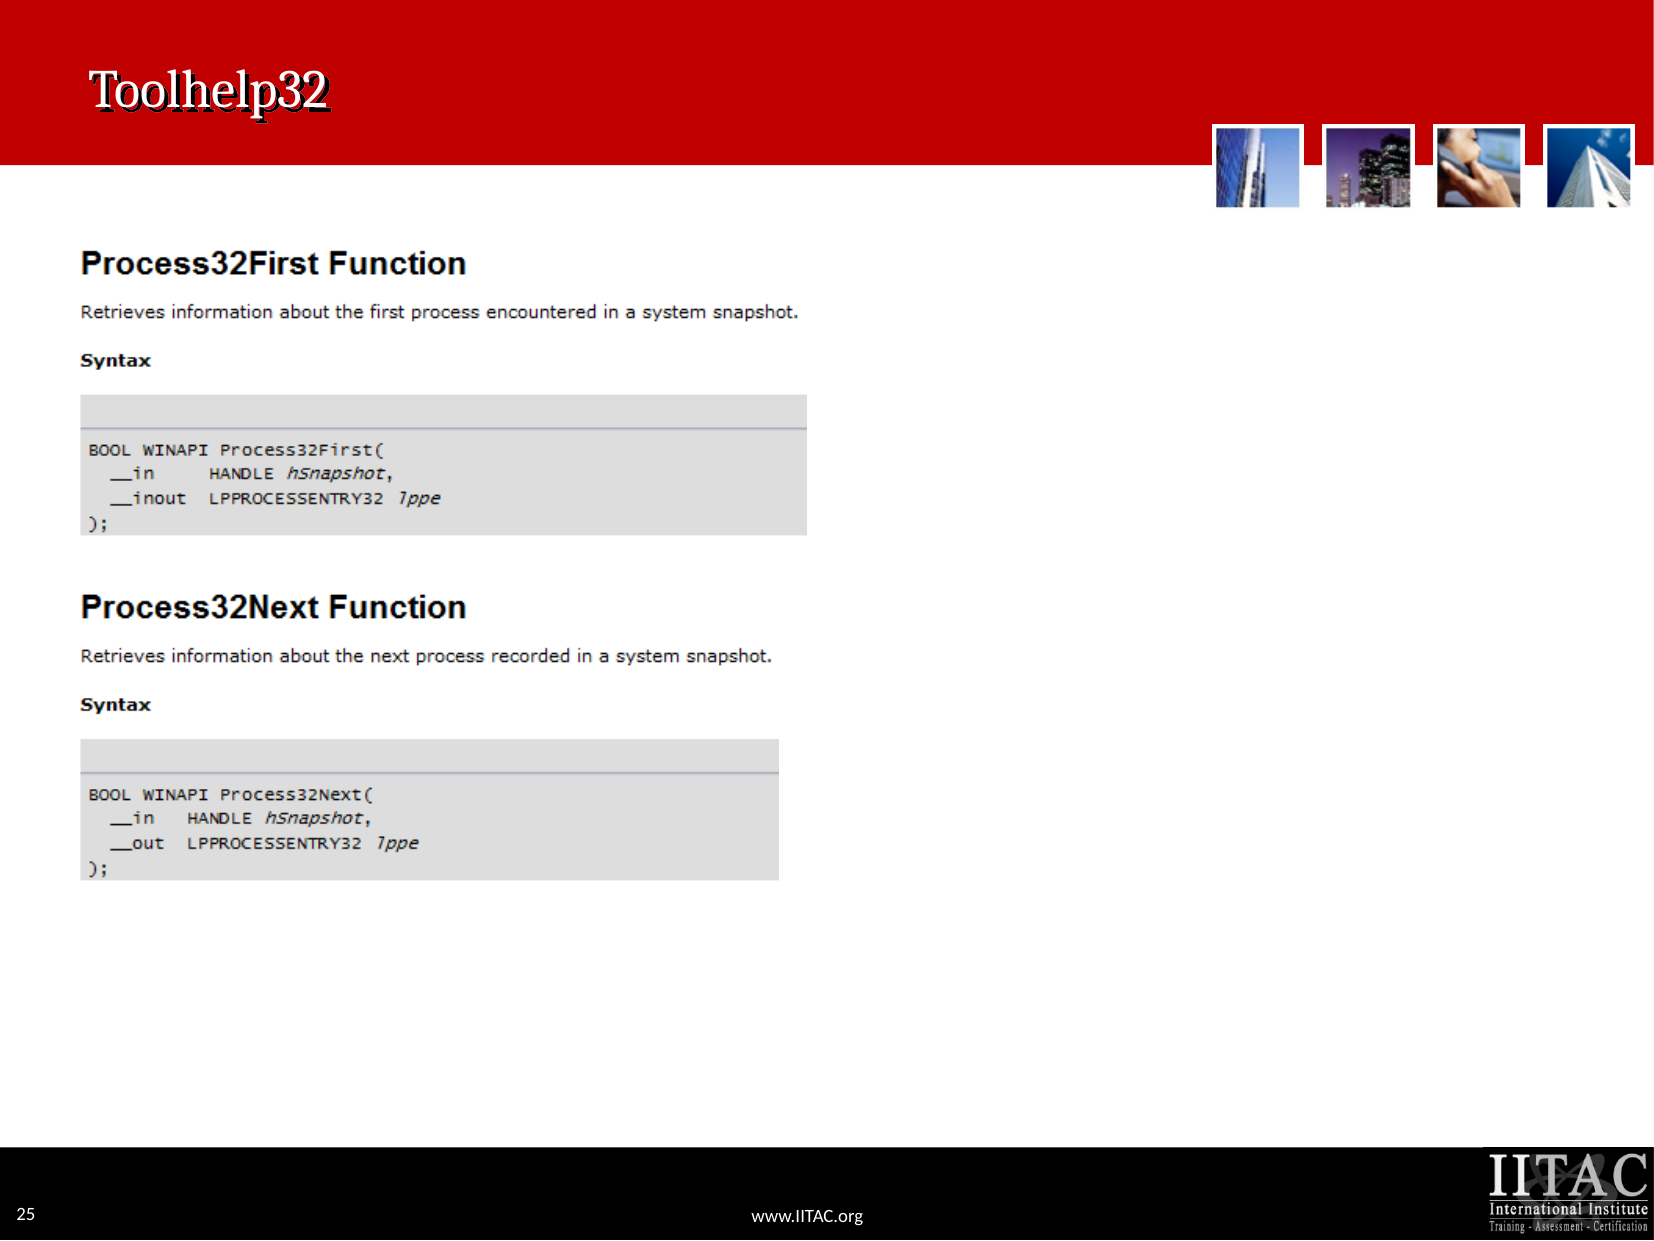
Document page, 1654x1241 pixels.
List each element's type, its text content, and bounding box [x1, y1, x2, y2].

picture [1433, 135, 1525, 212]
picture [1543, 124, 1635, 212]
picture [1212, 135, 1304, 212]
picture [76, 584, 779, 890]
title Toolhelp32 [71, 41, 1596, 130]
picture [1483, 1147, 1654, 1240]
picture [1322, 135, 1415, 212]
footer www.IITAC.org [152, 1195, 1466, 1241]
slide_number 25 [0, 1192, 152, 1241]
picture [76, 244, 807, 546]
